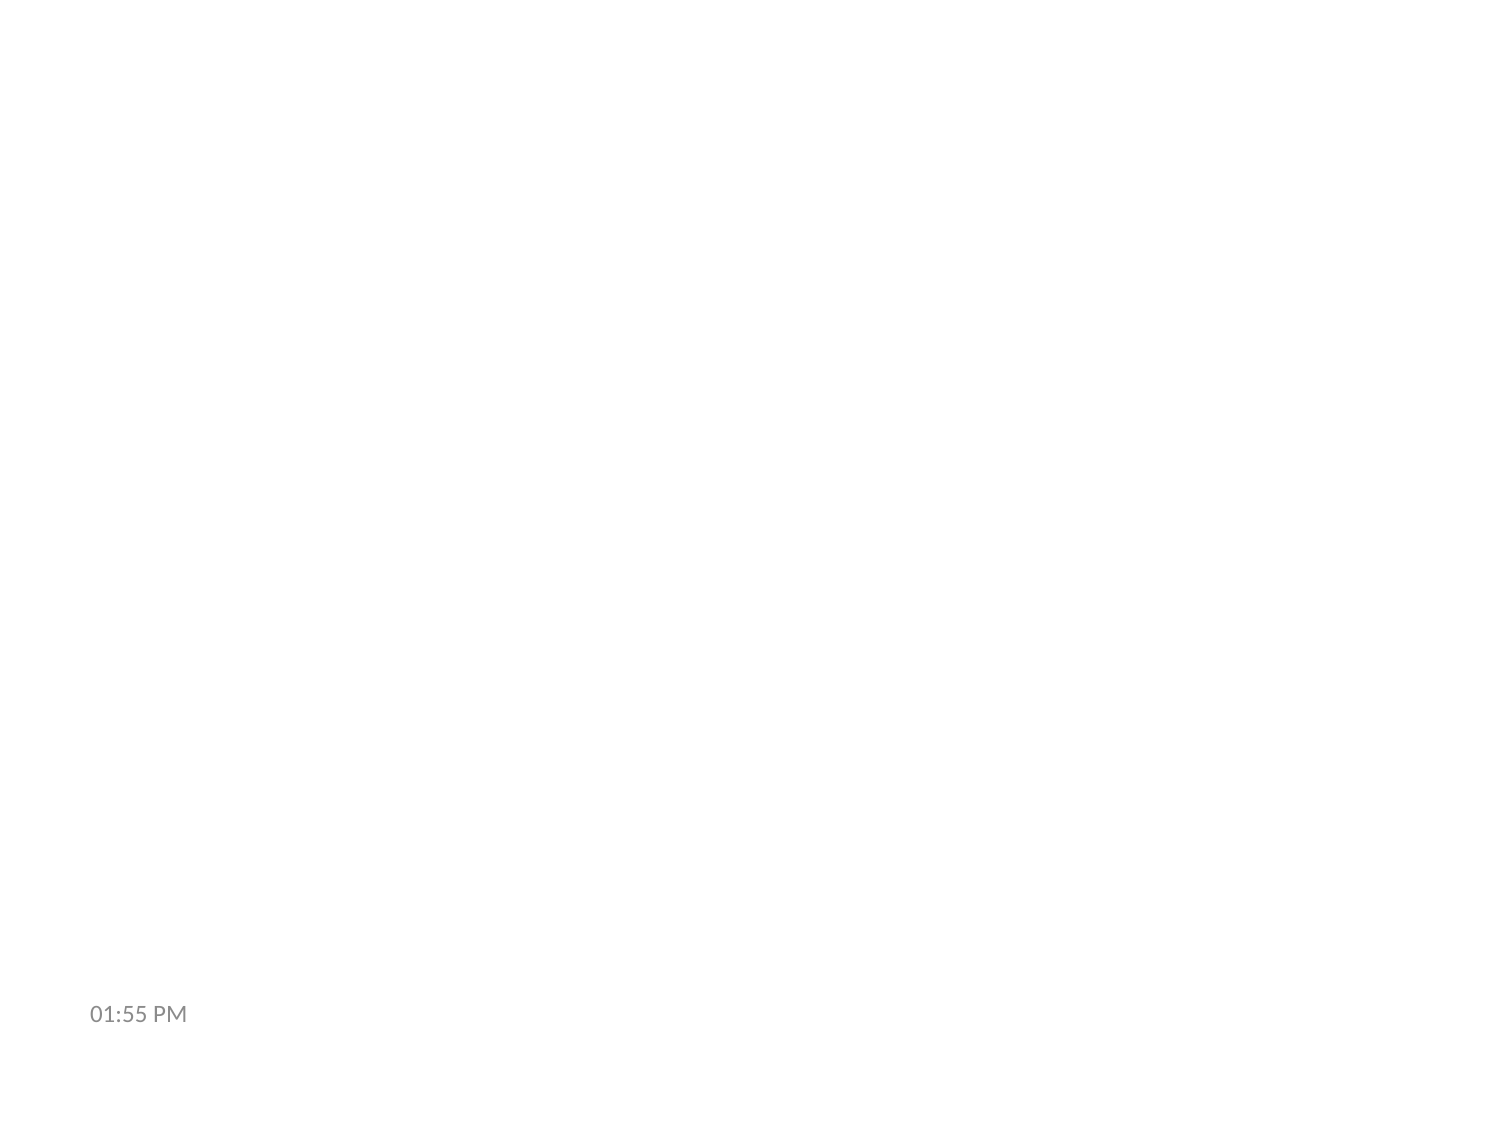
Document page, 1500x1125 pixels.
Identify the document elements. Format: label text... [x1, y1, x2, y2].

text_box 3:35 PM [75, 982, 425, 1043]
